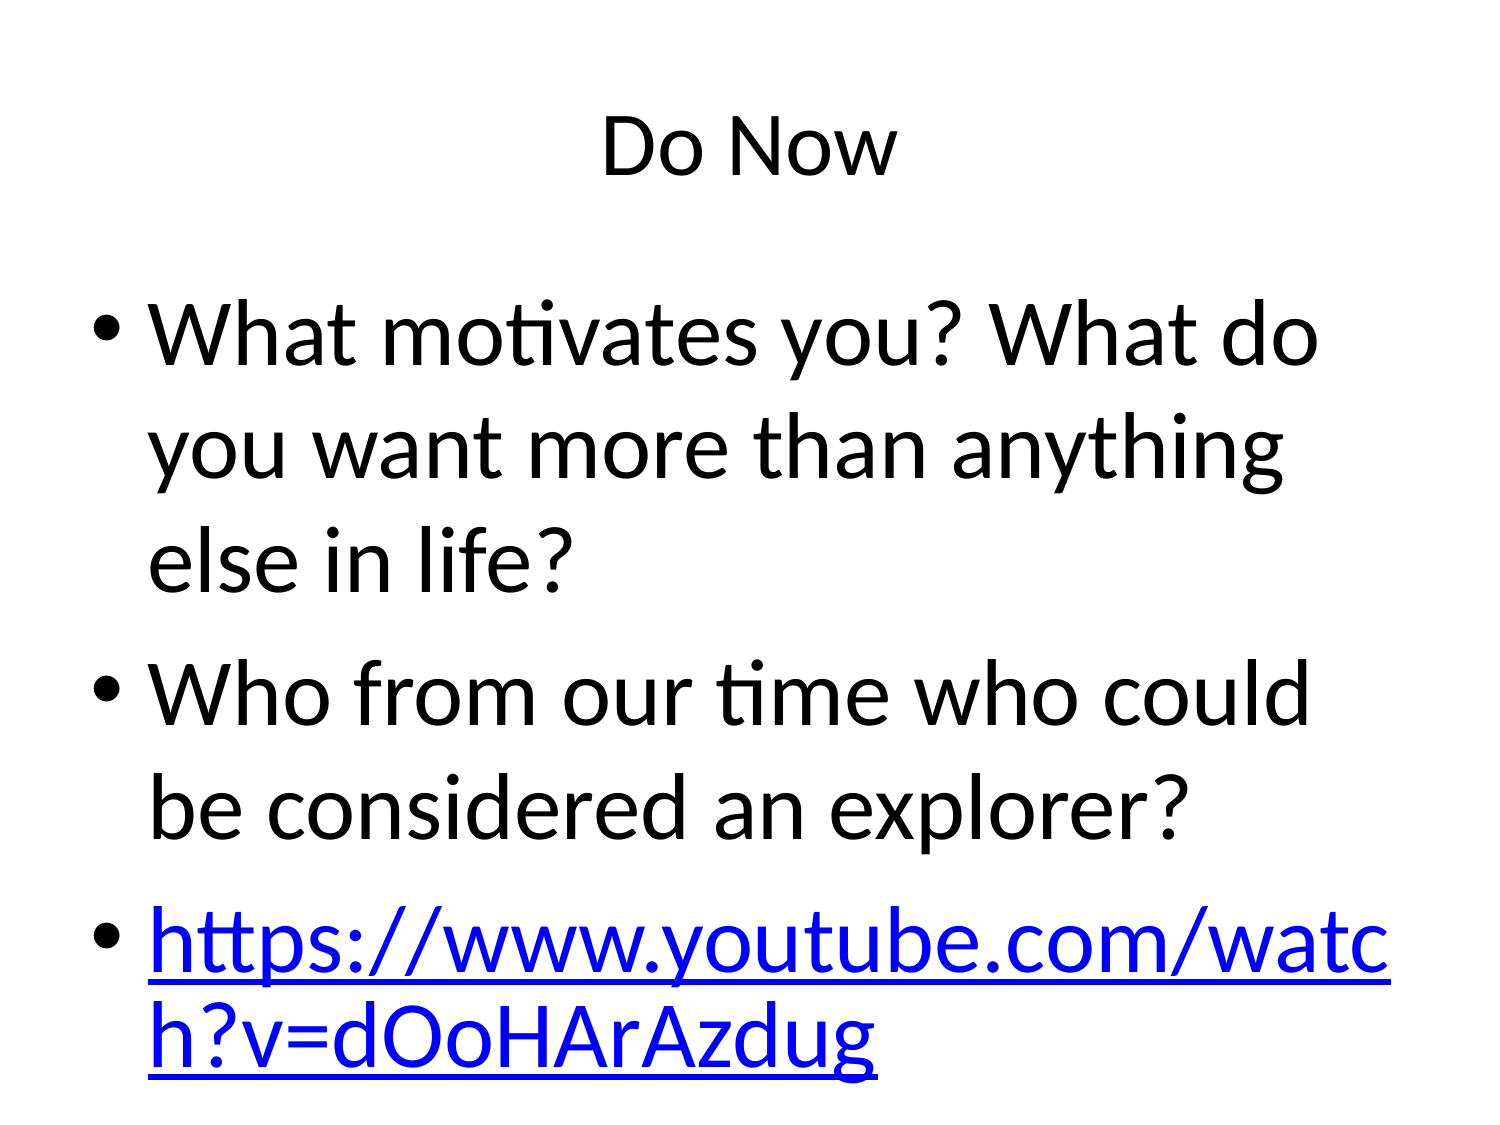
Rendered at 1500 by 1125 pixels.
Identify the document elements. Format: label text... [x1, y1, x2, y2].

list What motivates you? What do you want more than anything else in life? Who from our time who could be considered an explorer? https://www.youtube.com/watch?v=dOoHArAzdug [75, 262, 1425, 1005]
title Do Now [75, 45, 1425, 233]
